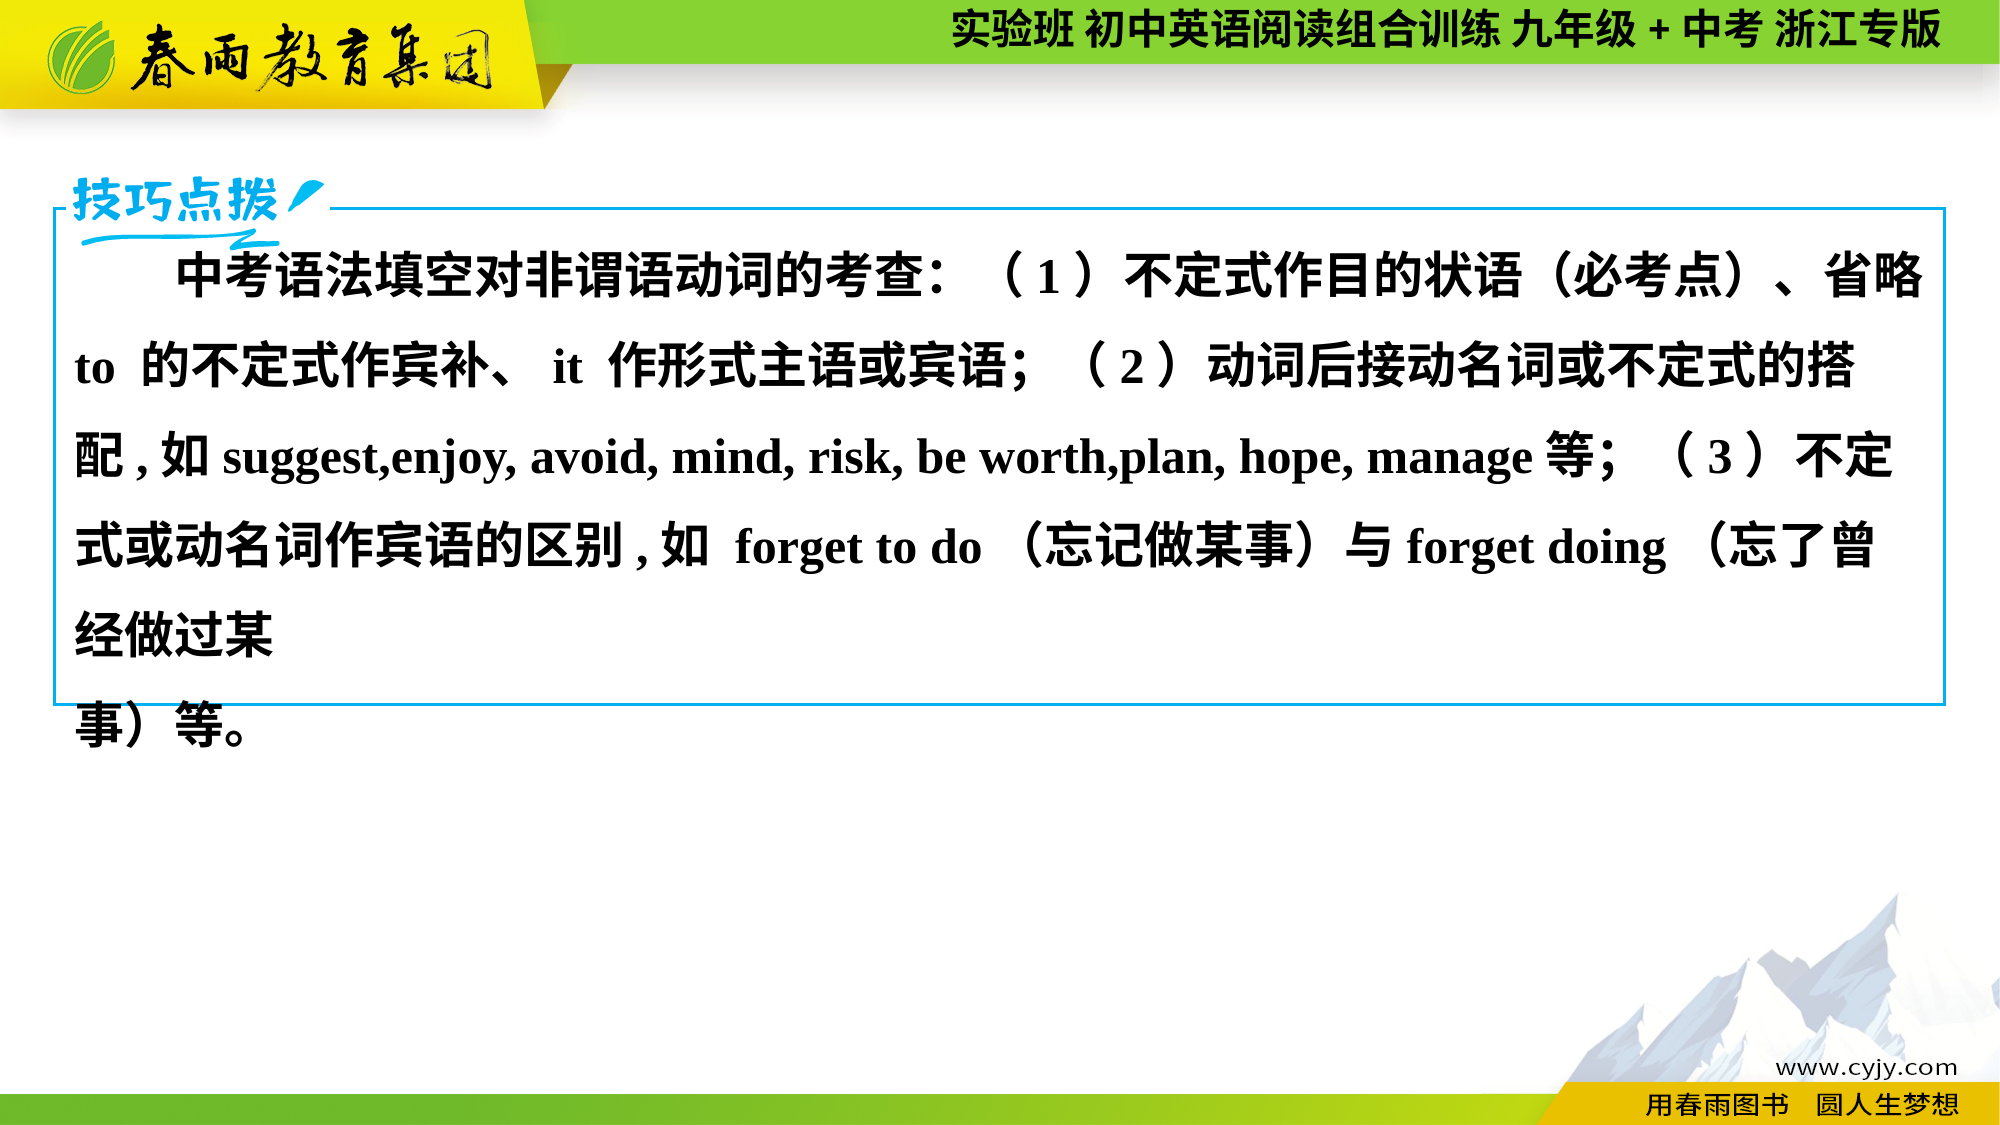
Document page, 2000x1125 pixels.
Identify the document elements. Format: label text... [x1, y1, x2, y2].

text_box [54, 208, 1945, 705]
picture [0, 0, 2000, 1125]
list 中考语法填空对非谓语动词的考查：（1）不定式作目的状语（必考点）、省略to 的不定式作宾补、it 作形式主语或宾语；（2）动词后接动名词或不定式的搭配,如suggest,enjoy, avoid, mind, risk, be worth,plan, hope, manage等；（3）不定式或动名词作宾语的区别,如 forget to do（忘记做某事）与forget doing（忘了曾经做过某 事）等。 [59, 146, 1944, 695]
